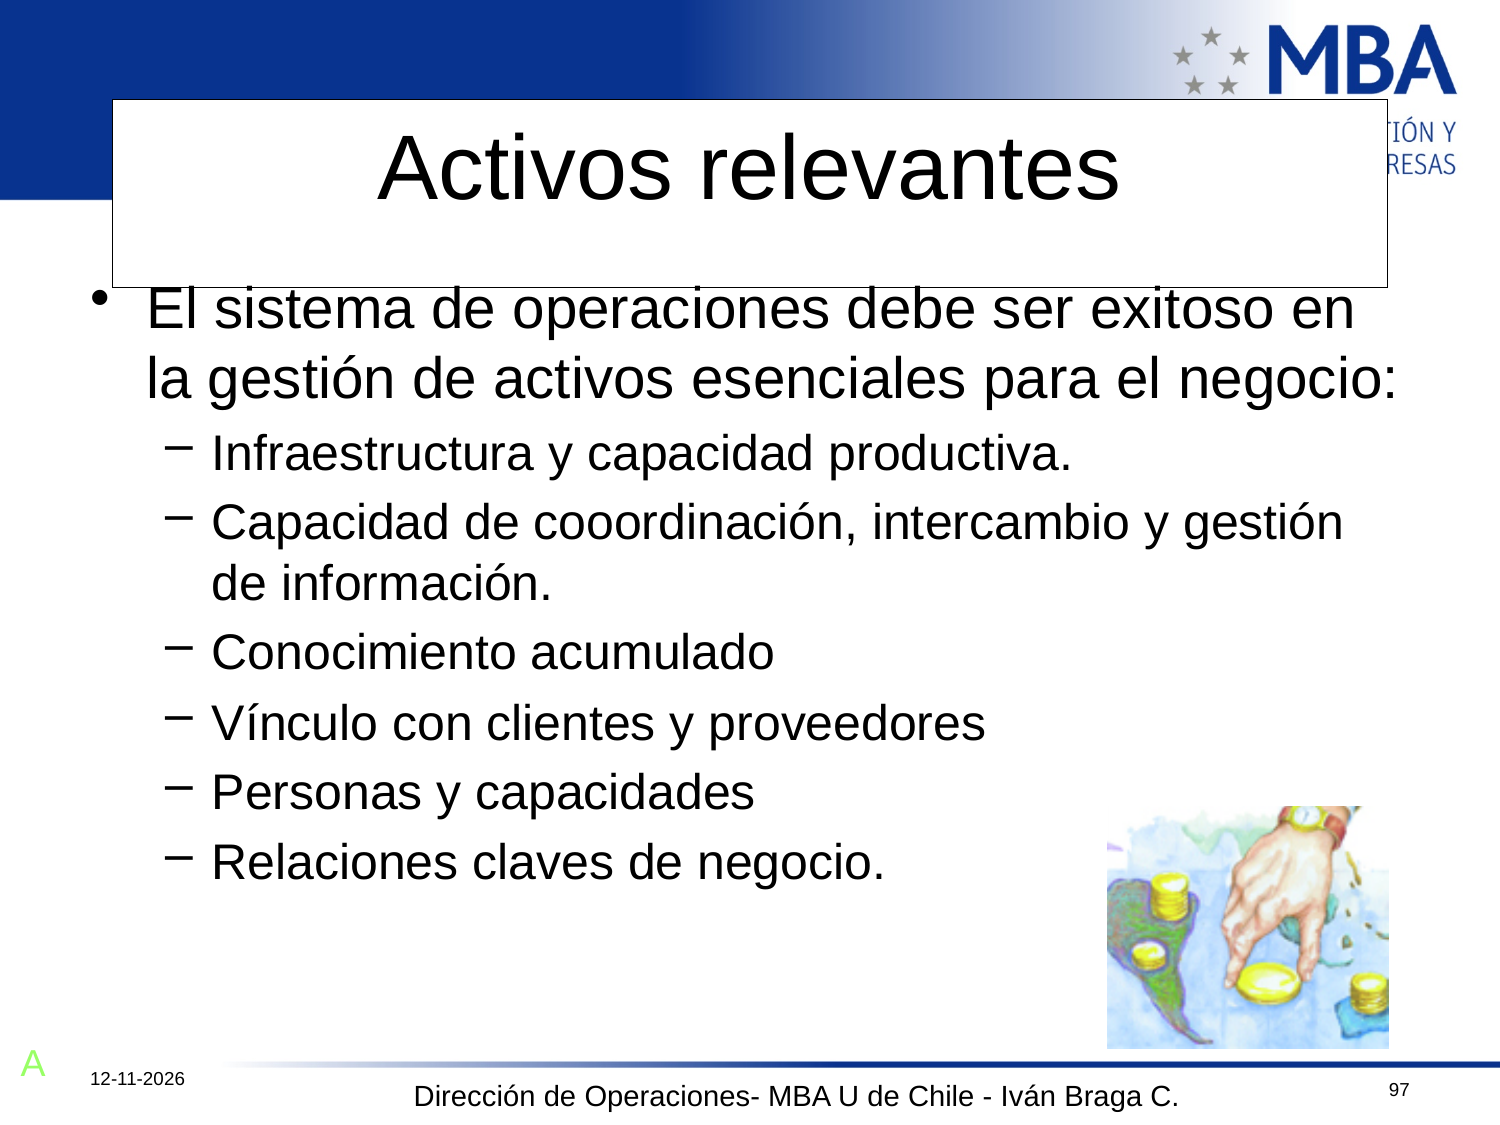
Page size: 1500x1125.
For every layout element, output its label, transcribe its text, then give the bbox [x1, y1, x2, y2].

picture [0, 0, 1500, 1125]
footer [501, 1070, 1034, 1125]
list El sistema de operaciones debe ser exitoso en la gestión de activos esenciales para el negocio: Infraestructura y capacidad productiva. Capacidad de cooordinación, intercambio y gestión de información. Conocimiento acumulado Vínculo con clientes y proveedores Personas y capacidades Relaciones claves de negocio. [75, 262, 1425, 1005]
slide_number 97 [1234, 1070, 1426, 1125]
title Activos relevantes [112, 99, 1388, 262]
text_box A [5, 1031, 61, 1092]
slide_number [74, 1058, 426, 1103]
